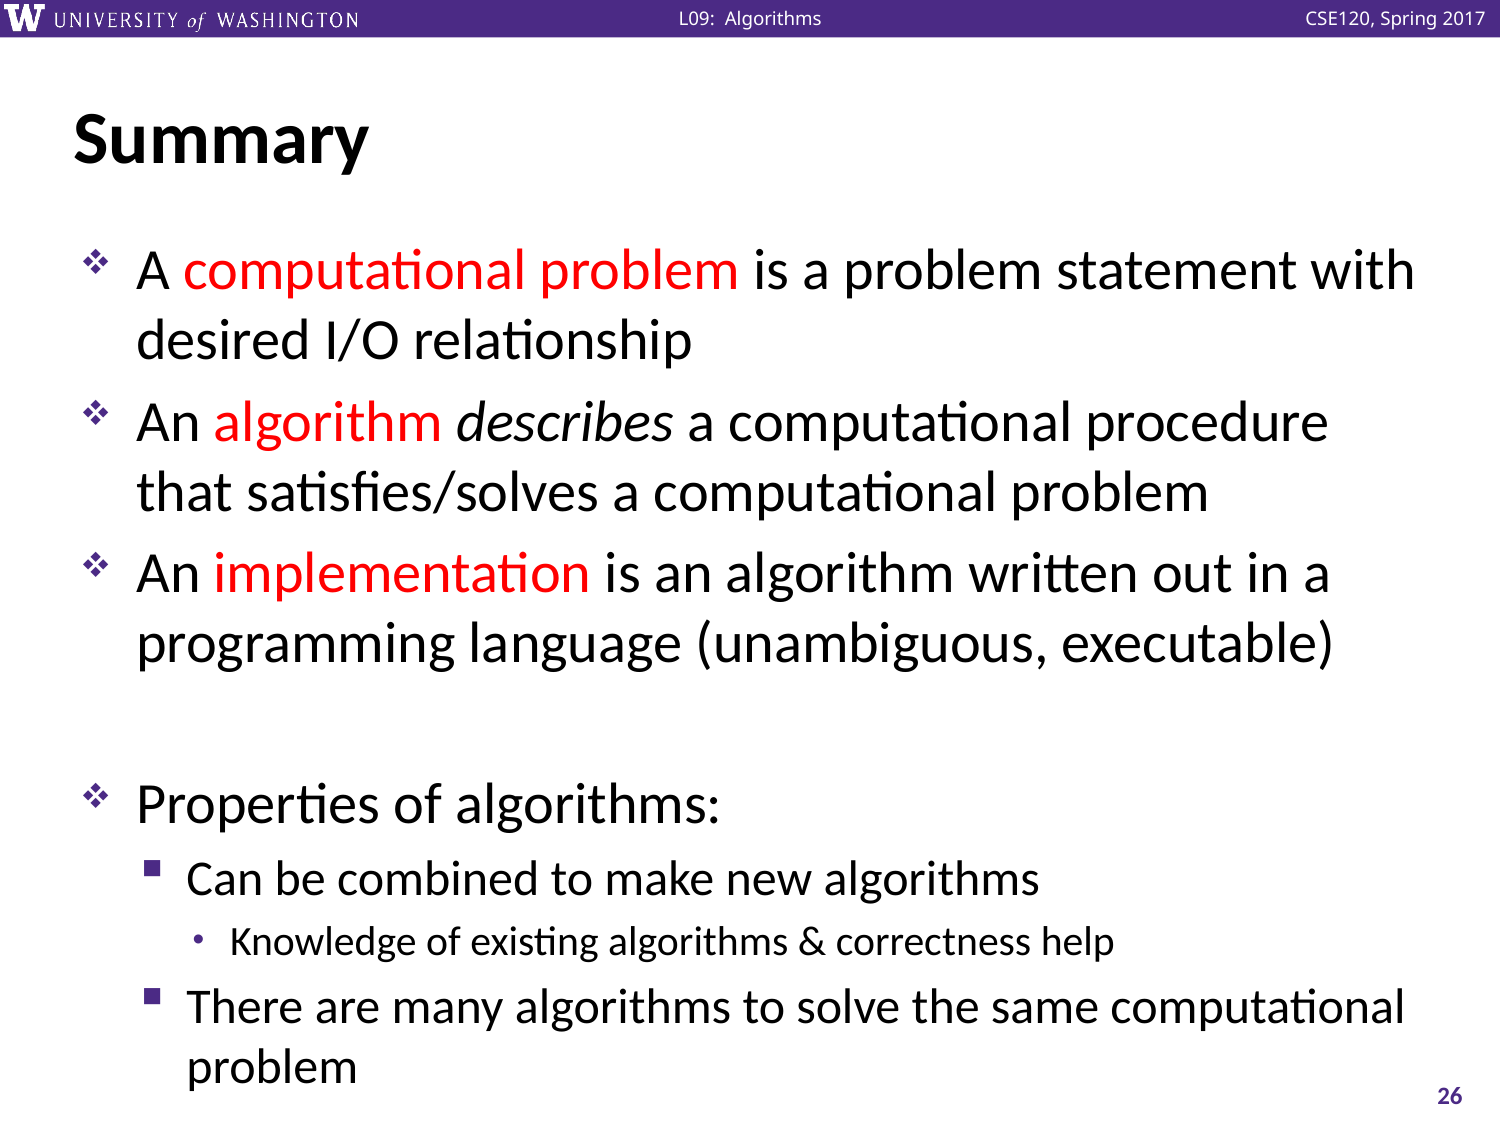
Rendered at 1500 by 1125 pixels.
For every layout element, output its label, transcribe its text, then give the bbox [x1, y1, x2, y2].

list A computational problem is a problem statement with desired I/O relationship An algorithm describes a computational procedure that satisfies/solves a computational problem An implementation is an algorithm written out in a programming language (unambiguous, executable) Properties of algorithms: Can be combined to make new algorithms Knowledge of existing algorithms & correctness help There are many algorithms to solve the same computational problem [64, 223, 1438, 1040]
picture [4, 4, 358, 32]
slide_number 26 [1400, 1065, 1500, 1125]
title Summary [58, 71, 1438, 197]
